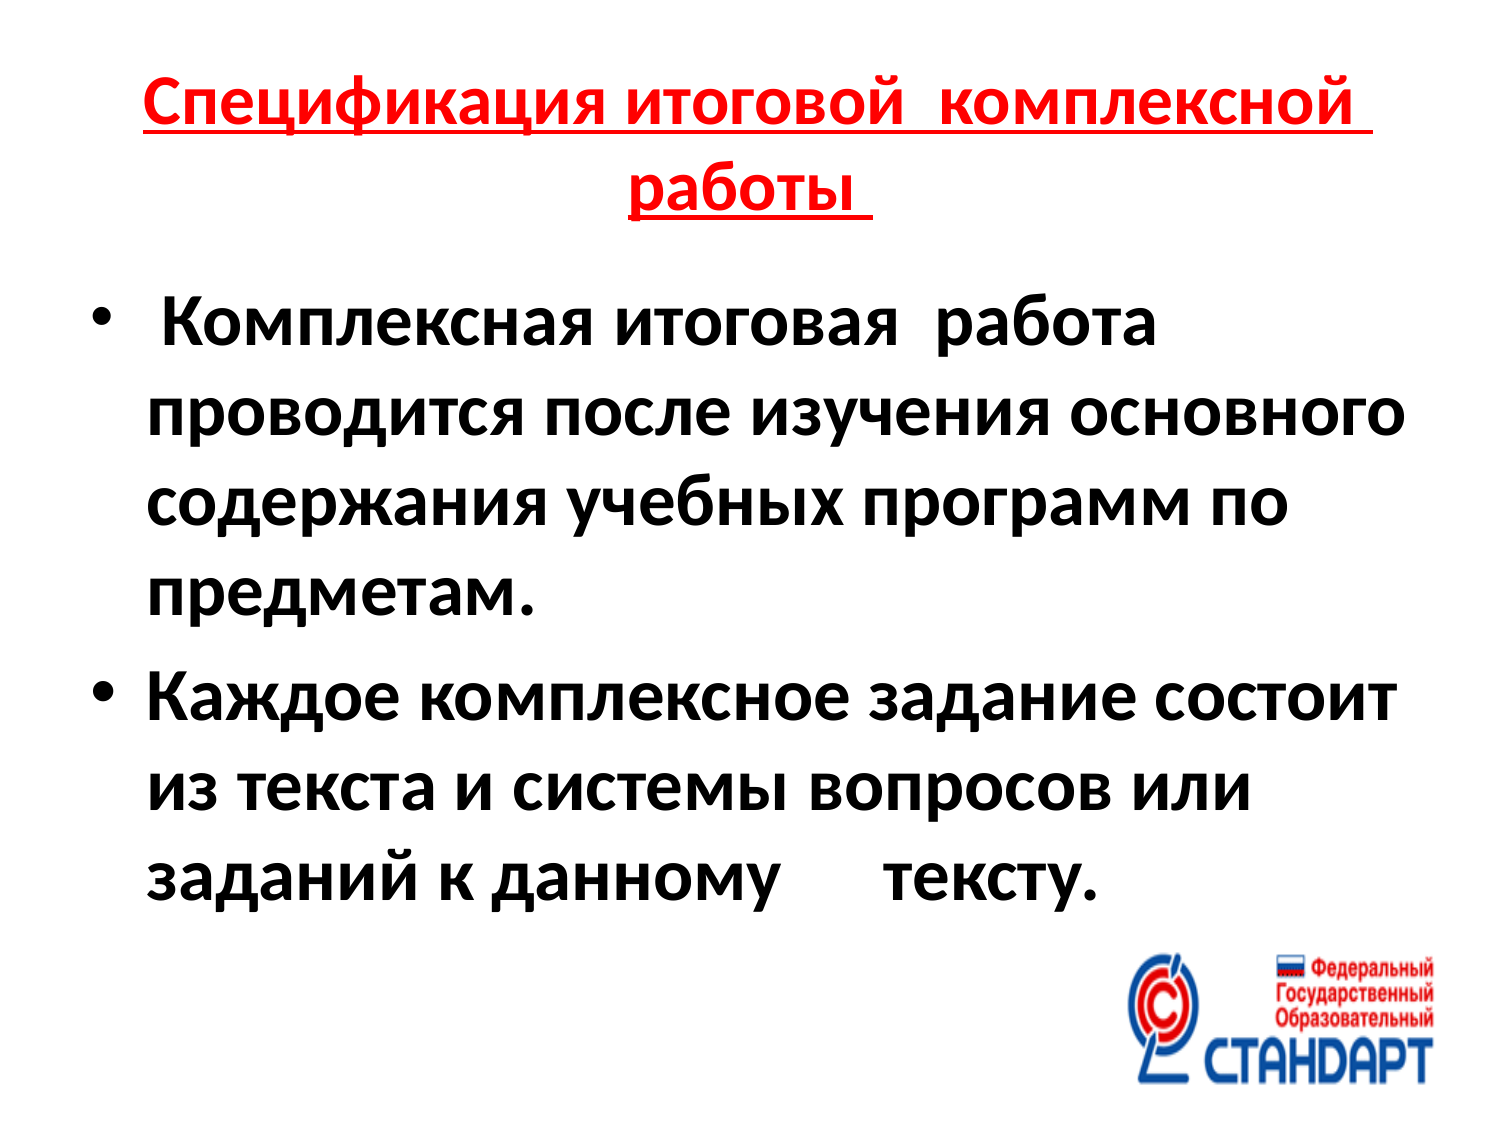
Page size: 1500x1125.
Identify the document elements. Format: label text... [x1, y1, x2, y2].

list Комплексная итоговая работа проводится после изучения основного содержания учебных программ по предметам. Каждое комплексное задание состоит из текста и системы вопросов или заданий к данному тексту. [75, 262, 1425, 1005]
picture [1124, 948, 1476, 1087]
title Спецификация итоговой комплексной работы [75, 45, 1425, 233]
